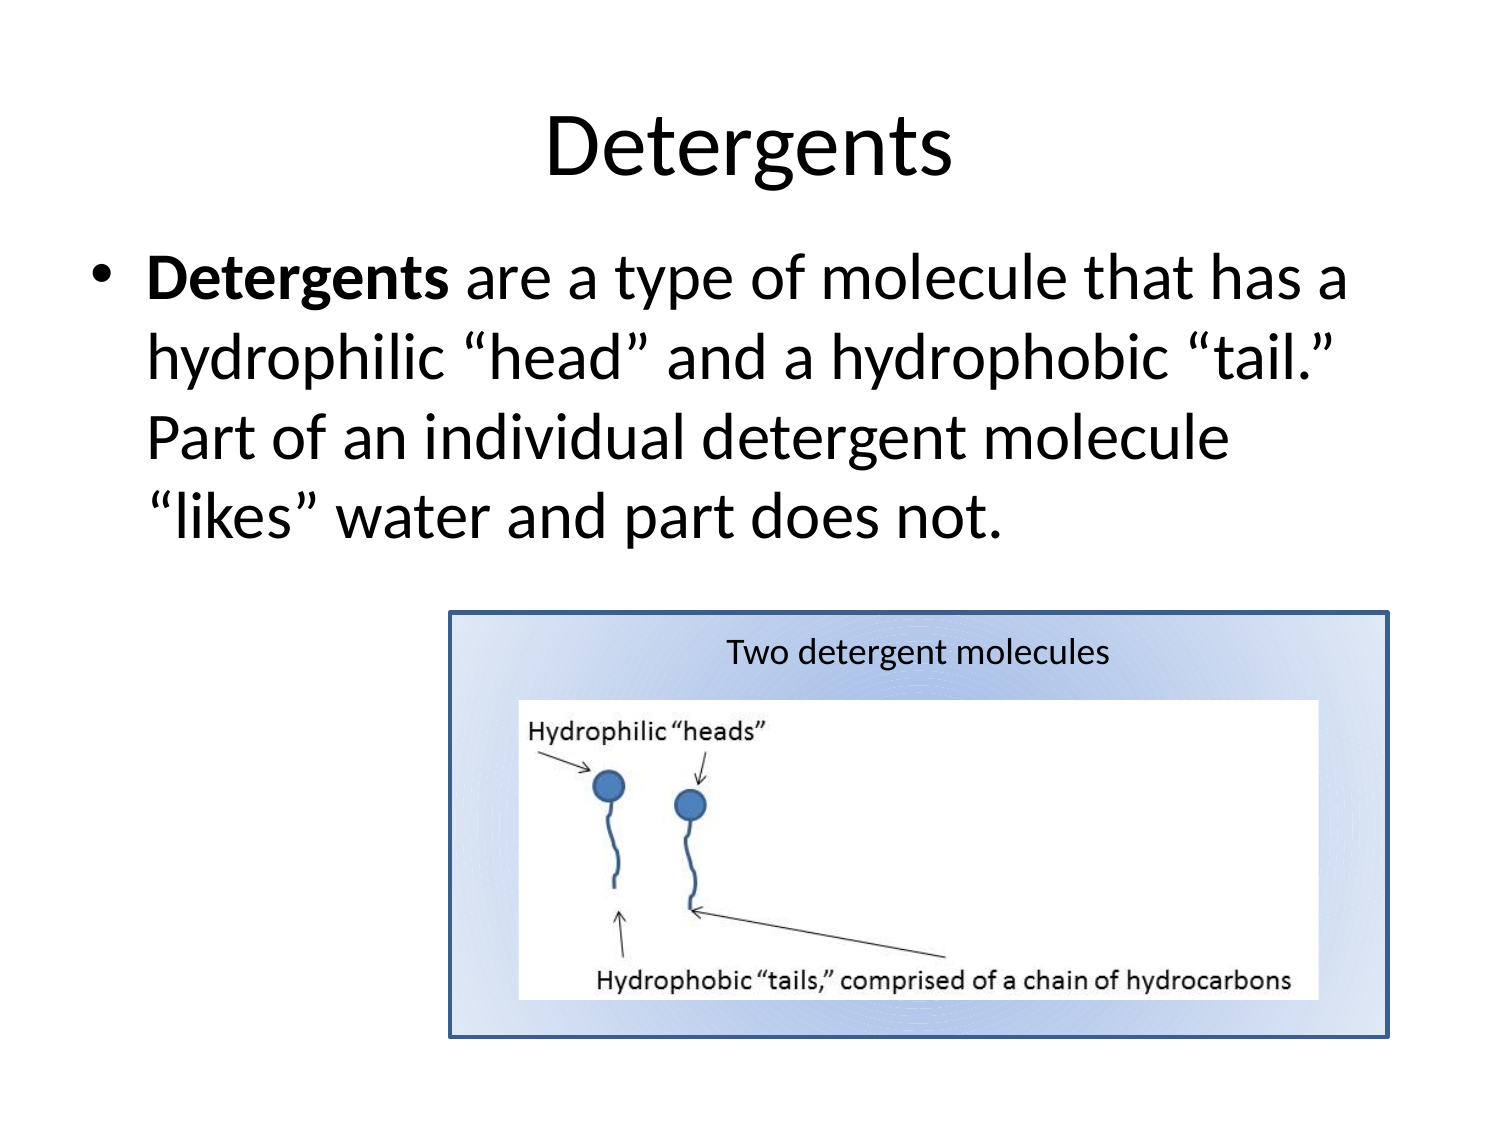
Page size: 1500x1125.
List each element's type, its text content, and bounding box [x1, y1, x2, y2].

picture [518, 700, 1319, 1000]
text_box Two detergent molecules [711, 619, 1126, 680]
text_box [448, 610, 1390, 1039]
list Detergents are a type of molecule that has a hydrophilic “head” and a hydrophobic “tail.” Part of an individual detergent molecule “likes” water and part does not. [75, 224, 1425, 968]
title Detergents [75, 45, 1425, 224]
